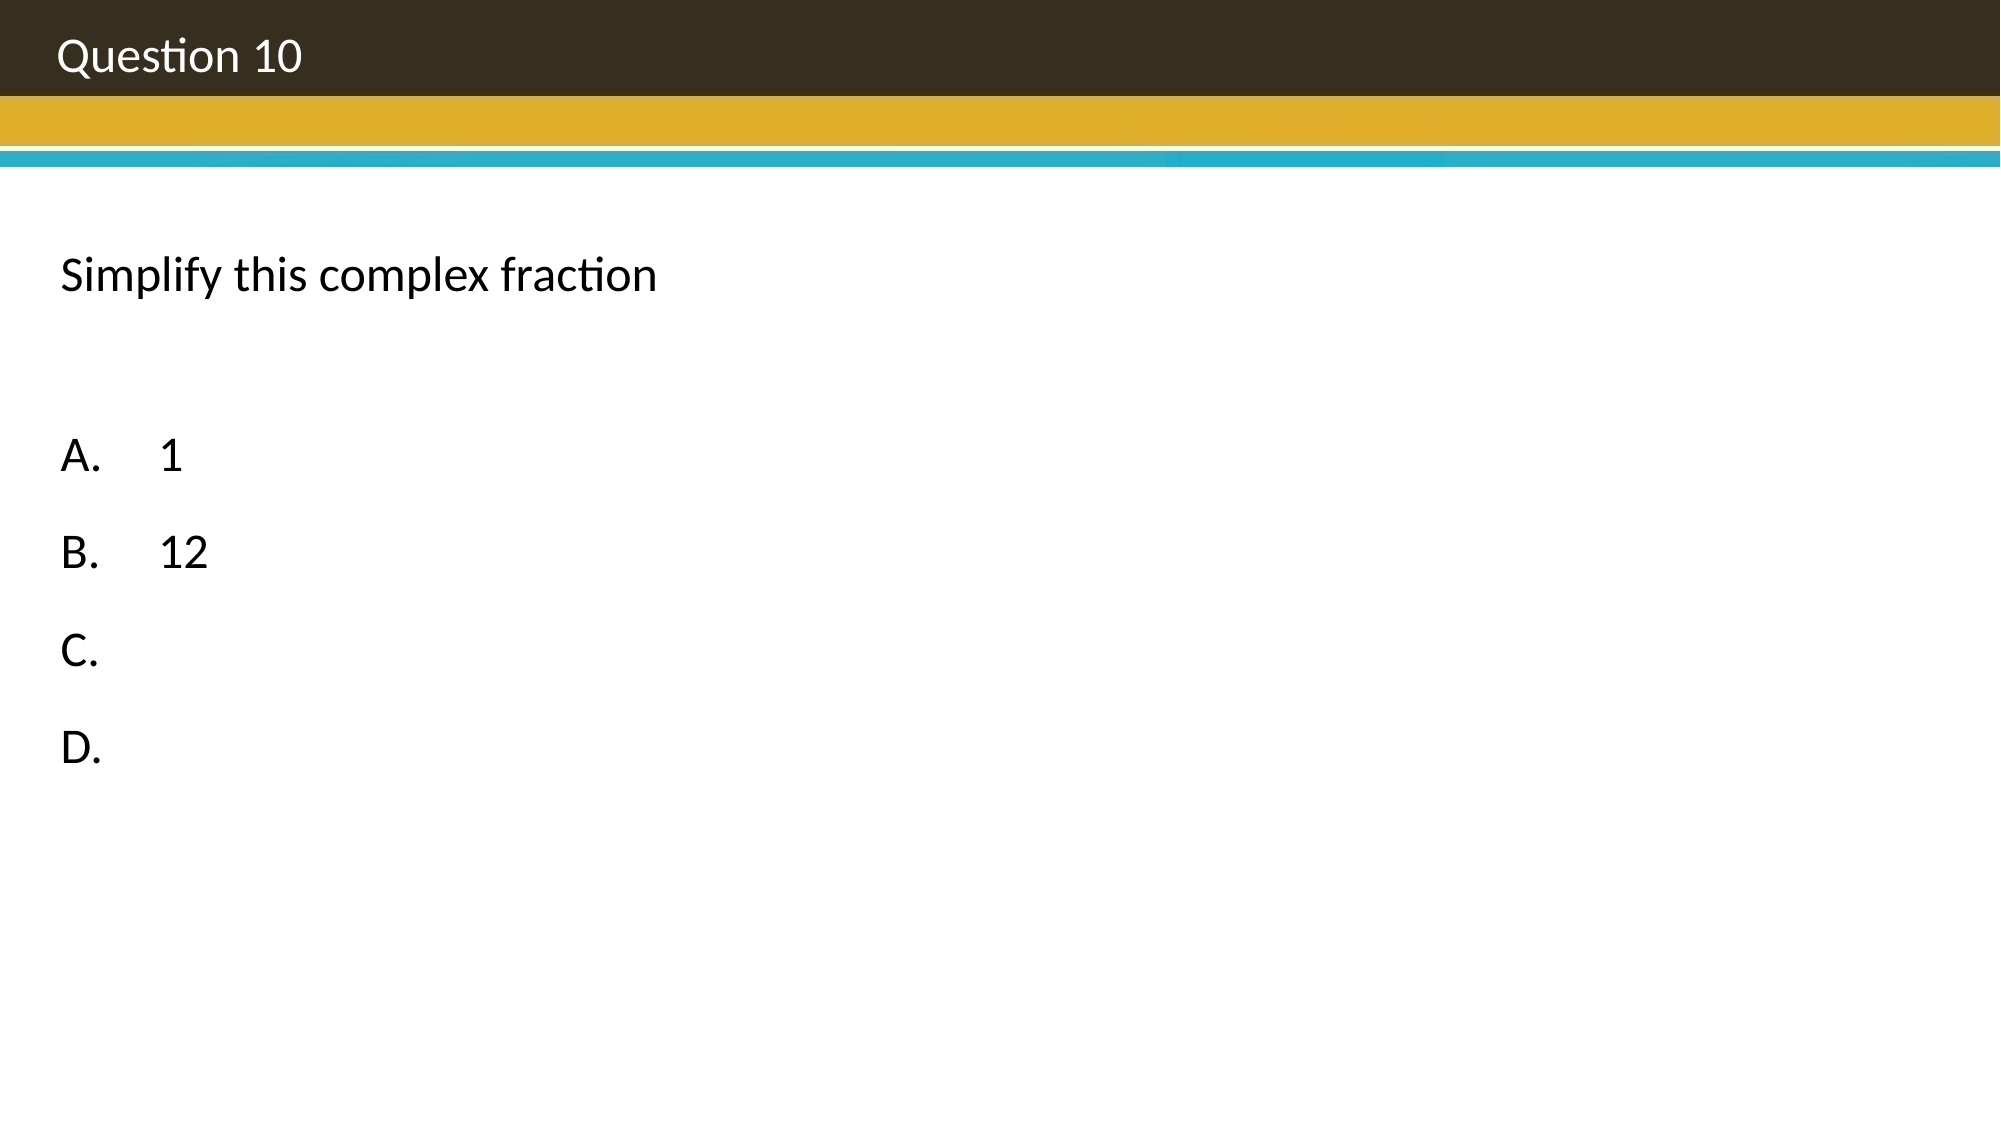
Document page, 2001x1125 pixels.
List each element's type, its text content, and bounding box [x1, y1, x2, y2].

text_box Question 10 [41, 14, 318, 90]
picture [0, 0, 2000, 167]
